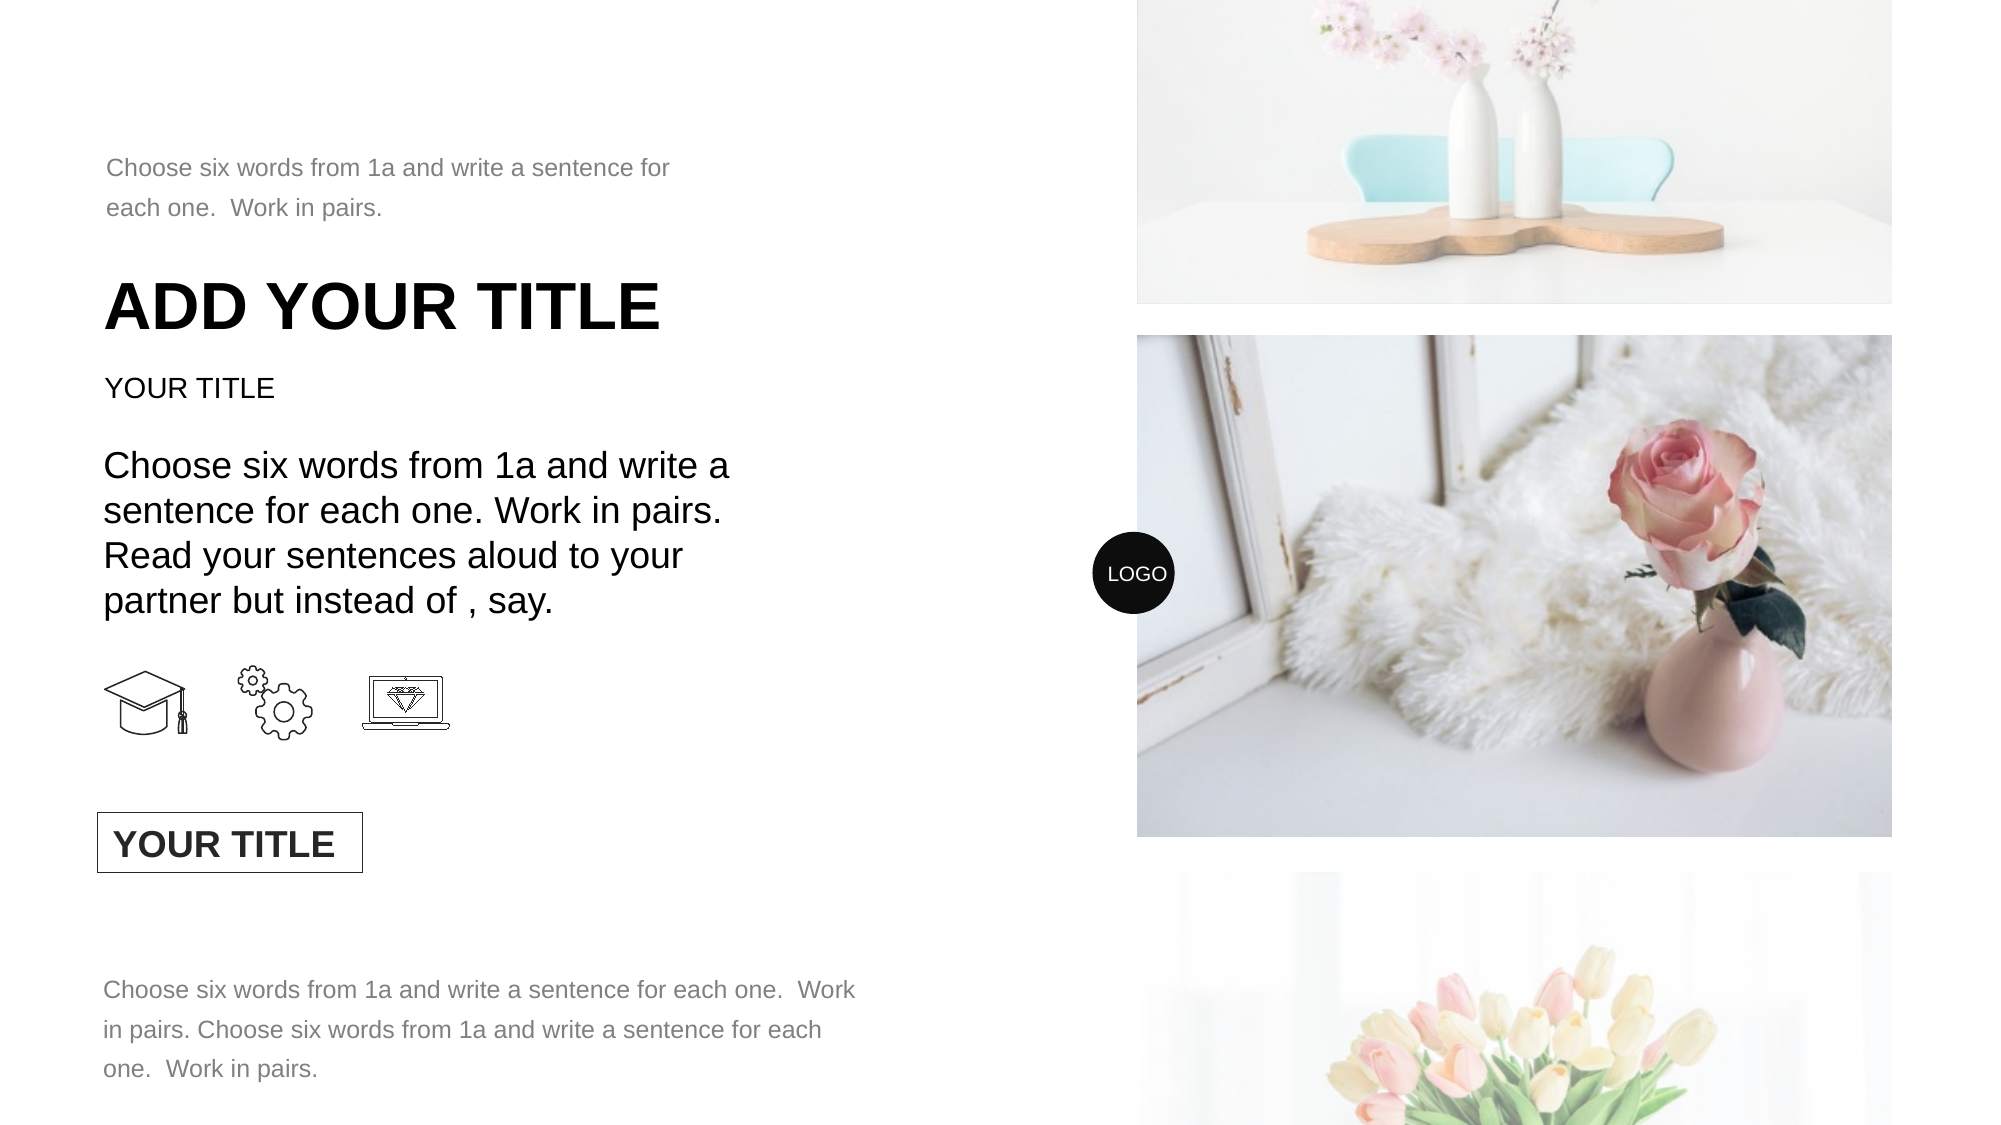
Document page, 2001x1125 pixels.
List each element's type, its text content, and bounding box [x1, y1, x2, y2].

text_box ADD YOUR TITLE [88, 255, 803, 351]
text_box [362, 676, 450, 730]
text_box Choose six words from 1a and write a sentence for each one. Work in pairs. Read your sentences aloud to your partner but instead of , say. [88, 433, 810, 628]
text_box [238, 666, 312, 740]
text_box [104, 671, 188, 735]
text_box YOUR TITLE [89, 361, 299, 412]
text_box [1092, 531, 1184, 614]
text_box Choose six words from 1a and write a sentence for each one. Work in pairs. Choose six words from 1a and write a sentence for each one. Work in pairs. [88, 956, 890, 1125]
text_box Choose six words from 1a and write a sentence for each one. Work in pairs. [91, 134, 708, 229]
text_box YOUR TITLE [97, 812, 363, 873]
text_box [1137, 0, 1892, 1125]
